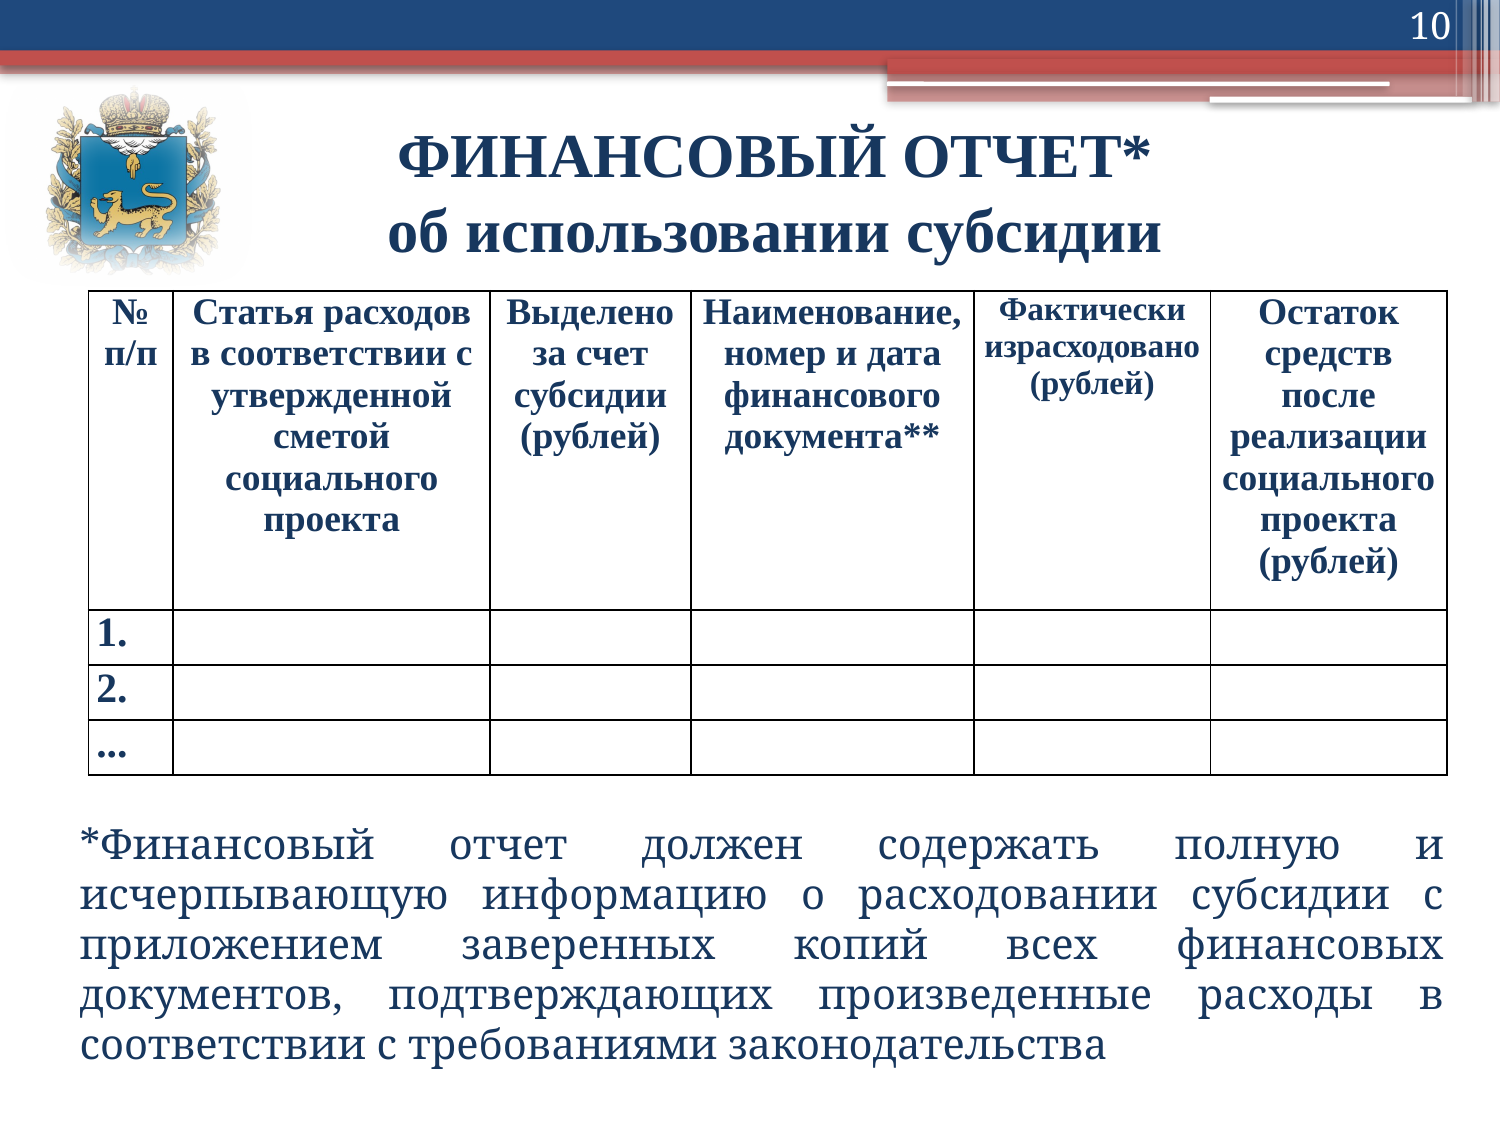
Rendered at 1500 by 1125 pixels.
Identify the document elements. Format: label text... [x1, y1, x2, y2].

table_cell [975, 721, 1210, 774]
table_cell [692, 666, 973, 719]
table_cell [692, 721, 973, 774]
table_header Остаток средств после реализации социального проекта (рублей) [1211, 292, 1446, 609]
table_cell [1211, 611, 1446, 664]
table_header № п/п [89, 299, 172, 609]
text_box [289, 125, 1376, 217]
slide_number 10 [1341, 0, 1466, 61]
table_cell [1211, 721, 1446, 774]
table_cell 1. [89, 611, 172, 664]
table_cell [491, 611, 690, 664]
title ФИНАНСОВЫЙ ОТЧЕТ* об использовании субсидии [262, 101, 1451, 291]
table_cell [975, 611, 1210, 664]
table_cell [491, 666, 690, 719]
table_cell ... [89, 721, 172, 774]
table_cell [692, 611, 973, 664]
picture [0, 66, 258, 291]
table_cell [174, 721, 489, 774]
table_cell [174, 666, 489, 719]
table_cell [1211, 666, 1446, 719]
table_cell [174, 611, 489, 664]
text_box *Финансовый отчет должен содержать полную и исчерпывающую информацию о расходовании субсидии с приложением заверенных копий всех финансовых документов, подтверждающих произведенные расходы в соответствии с требованиями законодательства [64, 810, 1459, 1076]
table_header Наименование, номер и дата финансового документа** [692, 292, 973, 609]
table_header Выделено за счет субсидии (рублей) [491, 292, 690, 609]
table_header Статья расходов в соответствии с утвержденной сметой социального проекта [174, 292, 489, 609]
table_cell [975, 666, 1210, 719]
table_header Фактически израсходовано (рублей) [975, 292, 1210, 609]
table_cell 2. [89, 666, 172, 719]
table_cell [491, 721, 690, 774]
